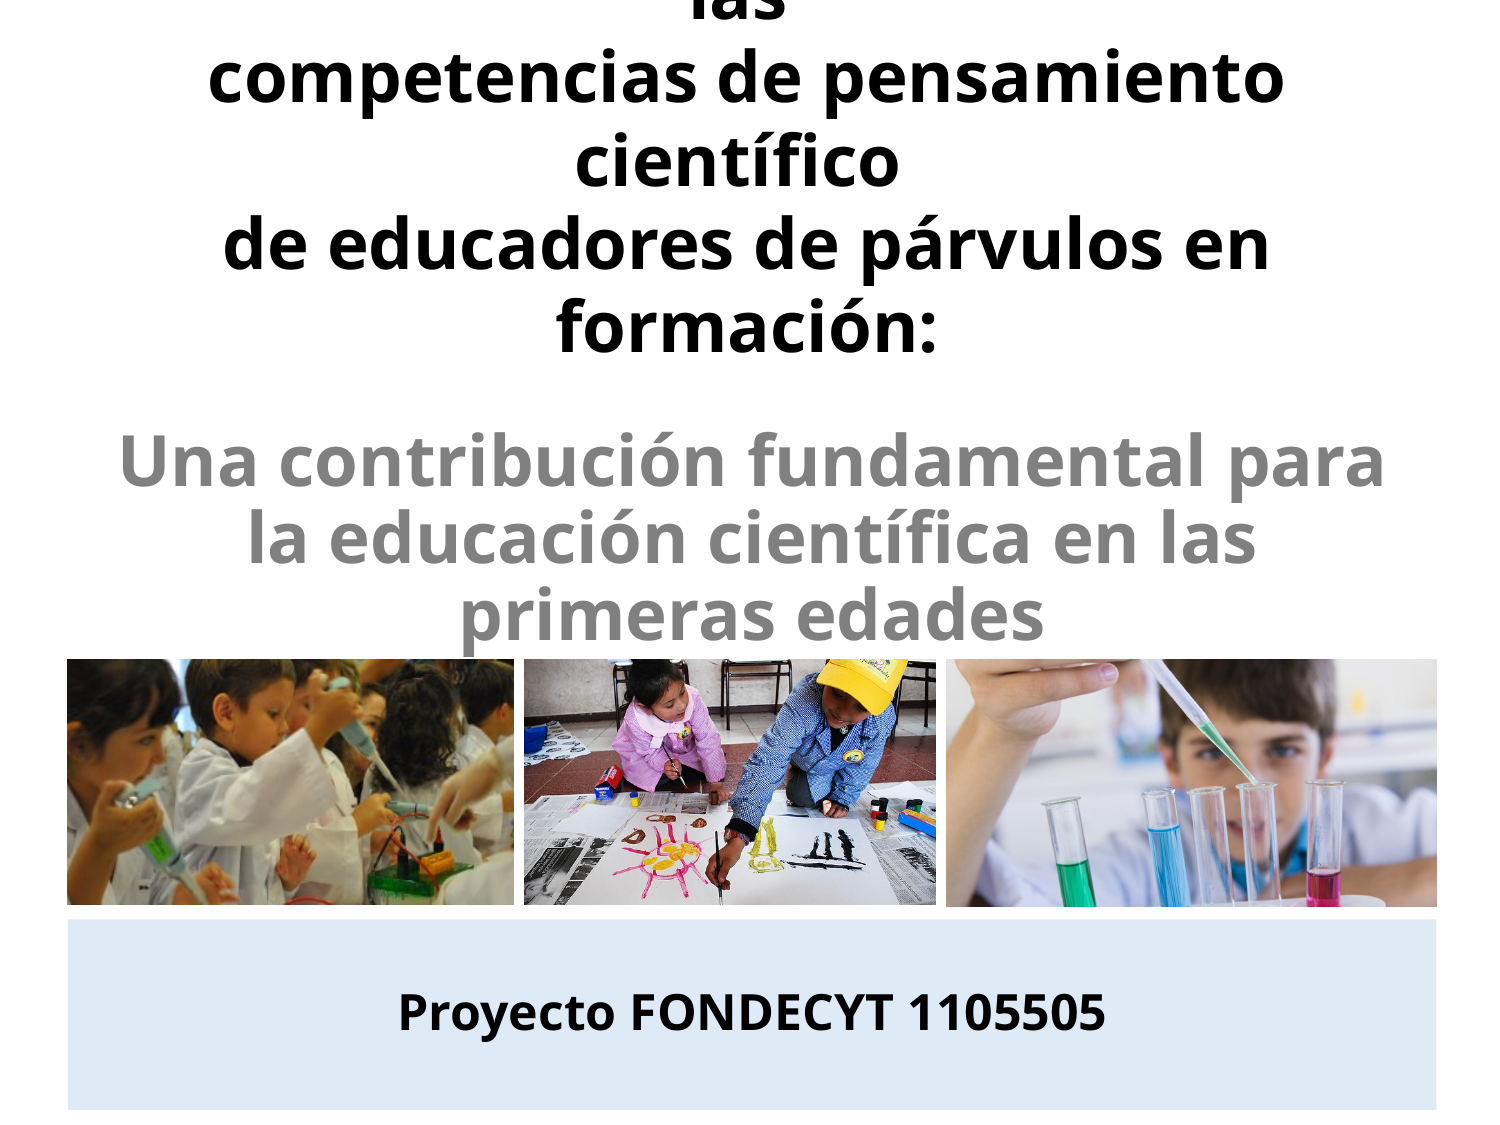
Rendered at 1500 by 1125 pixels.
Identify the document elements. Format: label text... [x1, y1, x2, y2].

picture [946, 659, 1437, 907]
text_box Proyecto FONDECYT 1105505 [67, 918, 1437, 1111]
subtitle Una contribución fundamental para la educación científica en las primeras edades [89, 463, 1415, 615]
picture [524, 659, 936, 906]
picture [67, 659, 514, 906]
title Identificación y caracterización de las competencias de pensamiento científico de educadores de párvulos en formación: [72, 193, 1423, 375]
